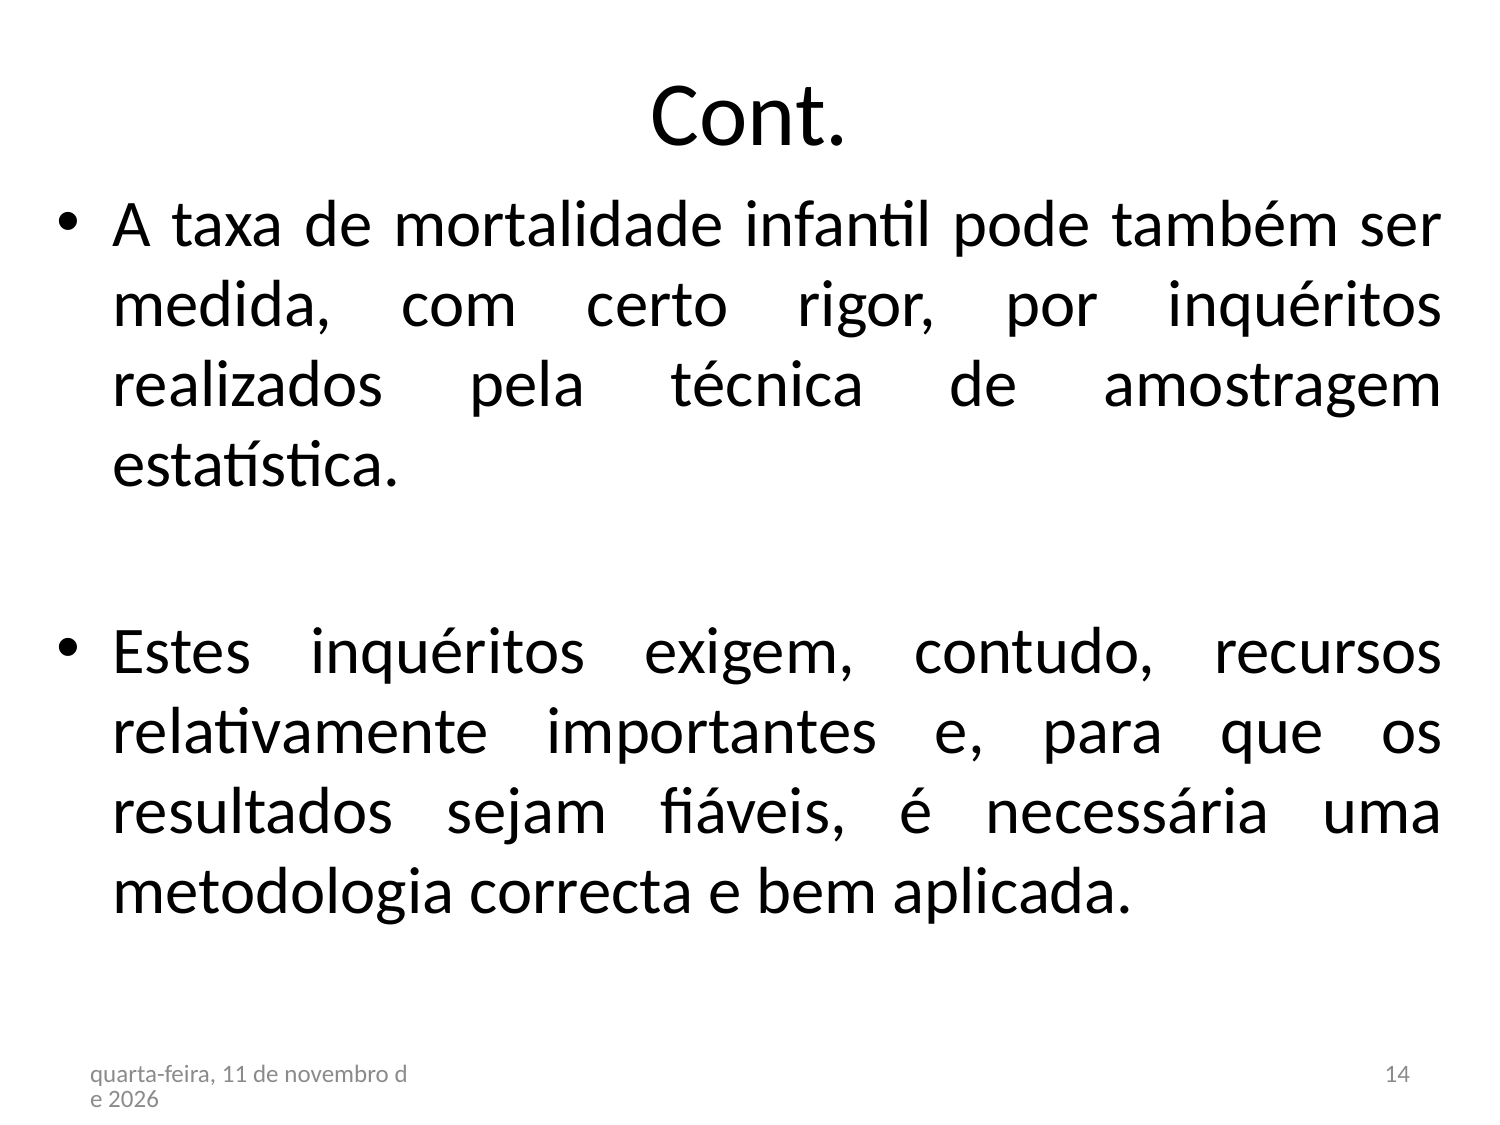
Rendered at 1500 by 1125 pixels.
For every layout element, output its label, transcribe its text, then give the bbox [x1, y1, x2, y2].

slide_number terça-feira, 27 de Março de 2012 [75, 1042, 425, 1103]
title Cont. [75, 45, 1425, 172]
slide_number 14 [1074, 1042, 1425, 1103]
list A taxa de mortalidade infantil pode também ser medida, com certo rigor, por inquéritos realizados pela técnica de amostragem estatística. Estes inquéritos exigem, contudo, recursos relativamente importantes e, para que os resultados sejam fiáveis, é necessária uma metodologia correcta e bem aplicada. [41, 172, 1459, 1059]
